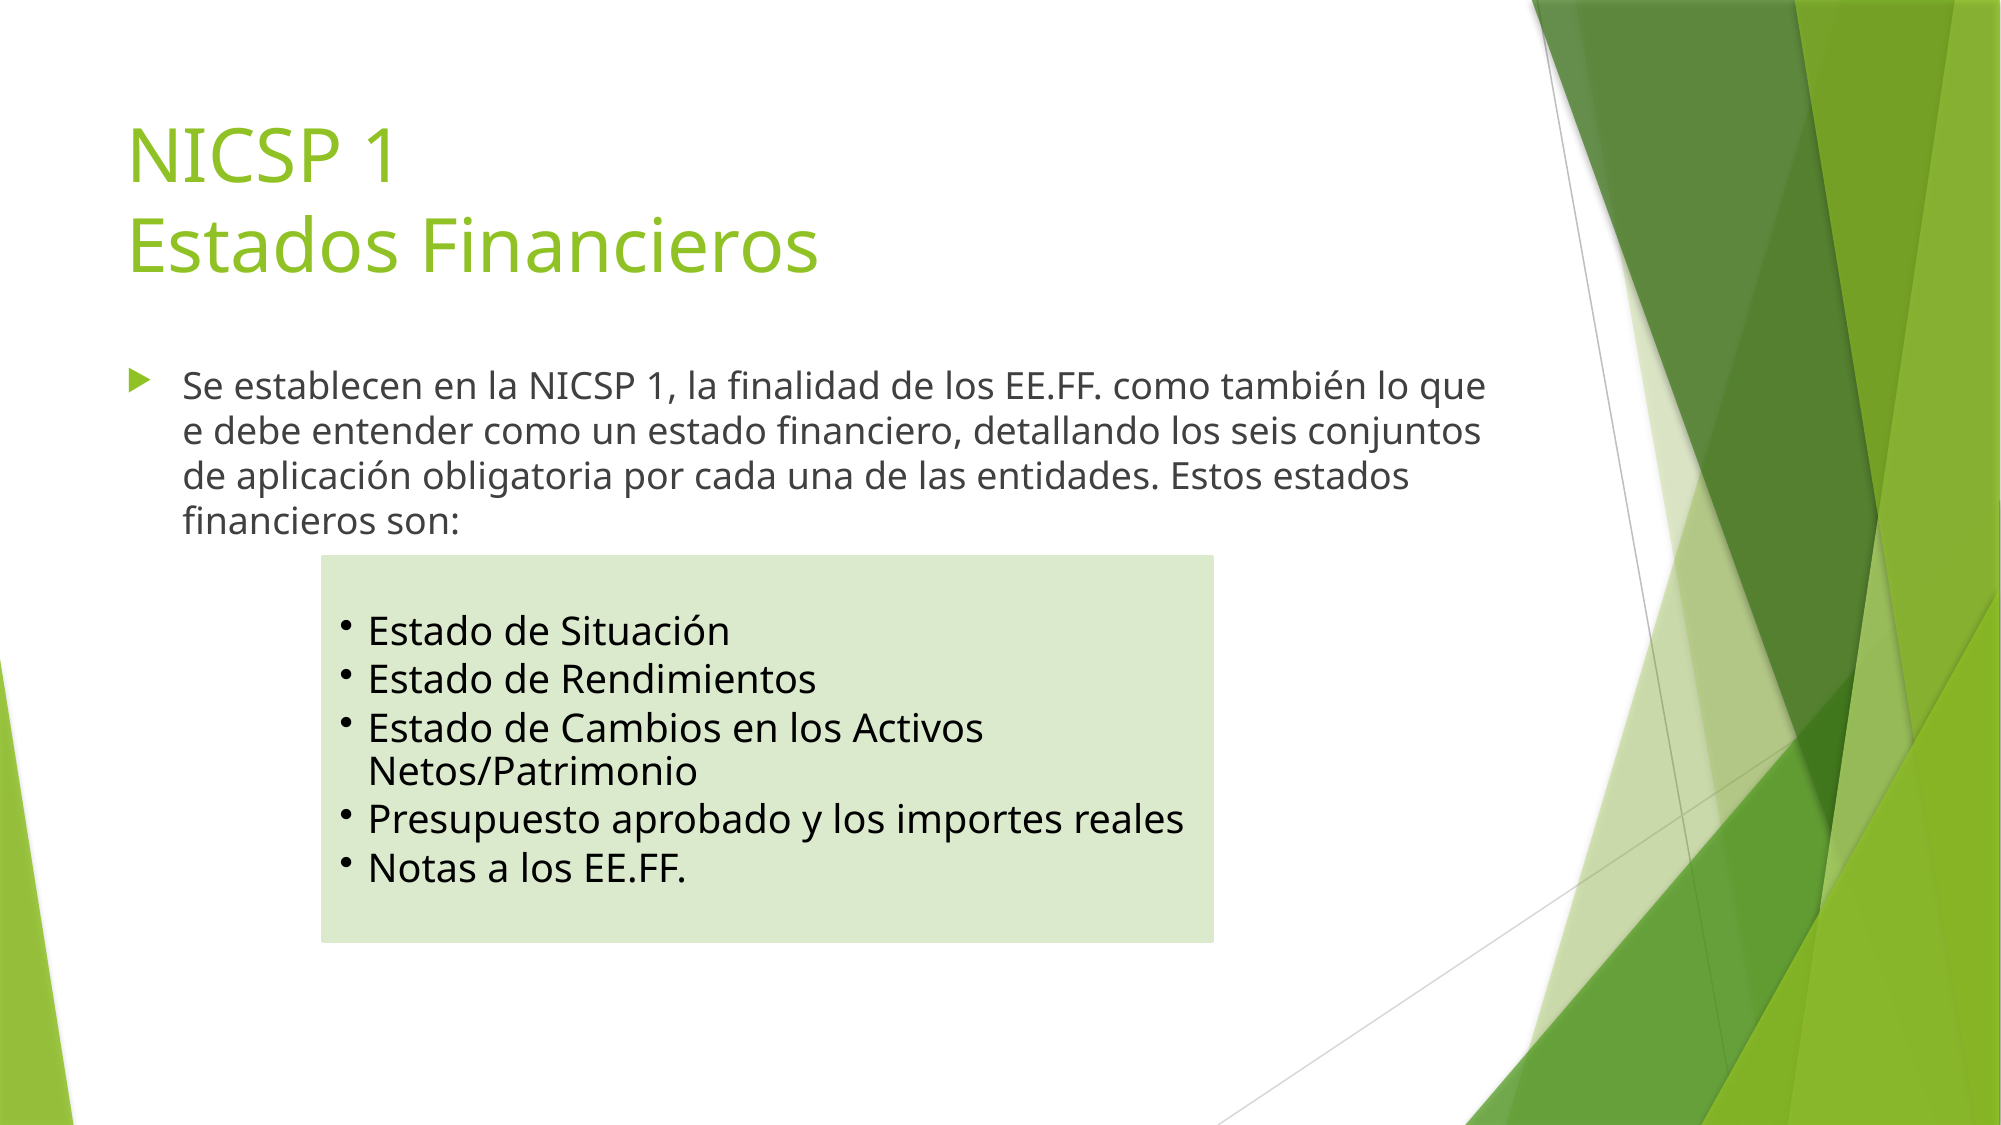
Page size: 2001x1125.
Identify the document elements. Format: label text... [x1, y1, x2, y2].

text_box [322, 556, 1244, 1125]
title NICSP 1 Estados Financieros [111, 99, 1522, 317]
list Se establecen en la NICSP 1, la finalidad de los EE.FF. como también lo que e debe entender como un estado financiero, detallando los seis conjuntos de aplicación obligatoria por cada una de las entidades. Estos estados financieros son: [111, 354, 1522, 992]
